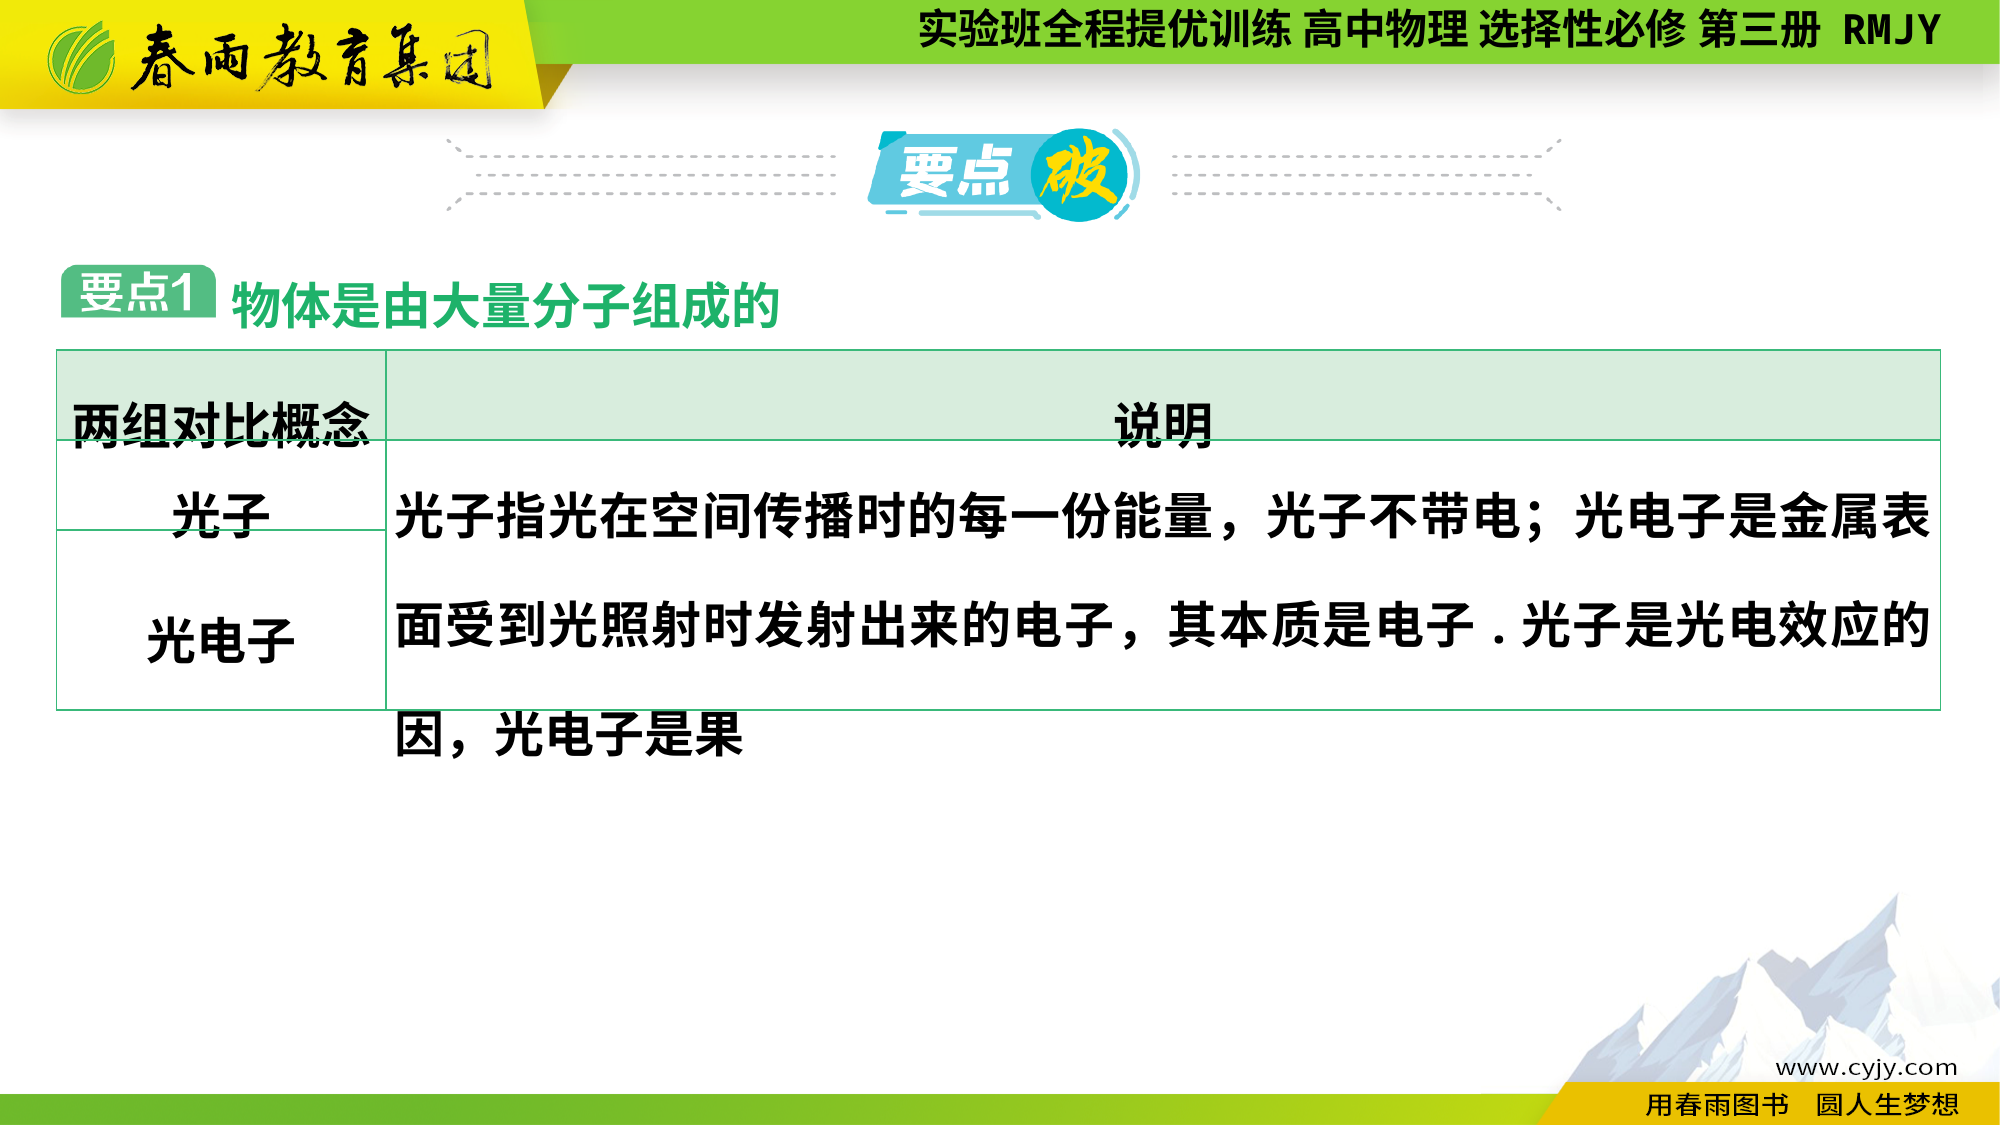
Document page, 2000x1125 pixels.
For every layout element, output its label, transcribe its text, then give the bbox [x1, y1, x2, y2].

picture [0, 0, 2000, 1125]
table_cell 光子 [57, 441, 385, 529]
table_header 说明 [387, 351, 1940, 439]
table_cell 光子指光在空间传播时的每一份能量，光子不带电；光电子是金属表面受到光照射时发射出来的电子，其本质是电子.光子是光电效应的因，光电子是果 [387, 441, 1940, 709]
text_box 物体是由大量分子组成的 [216, 237, 1944, 343]
table_header 两组对比概念 [57, 351, 385, 439]
table_cell 光电子 [57, 531, 385, 709]
